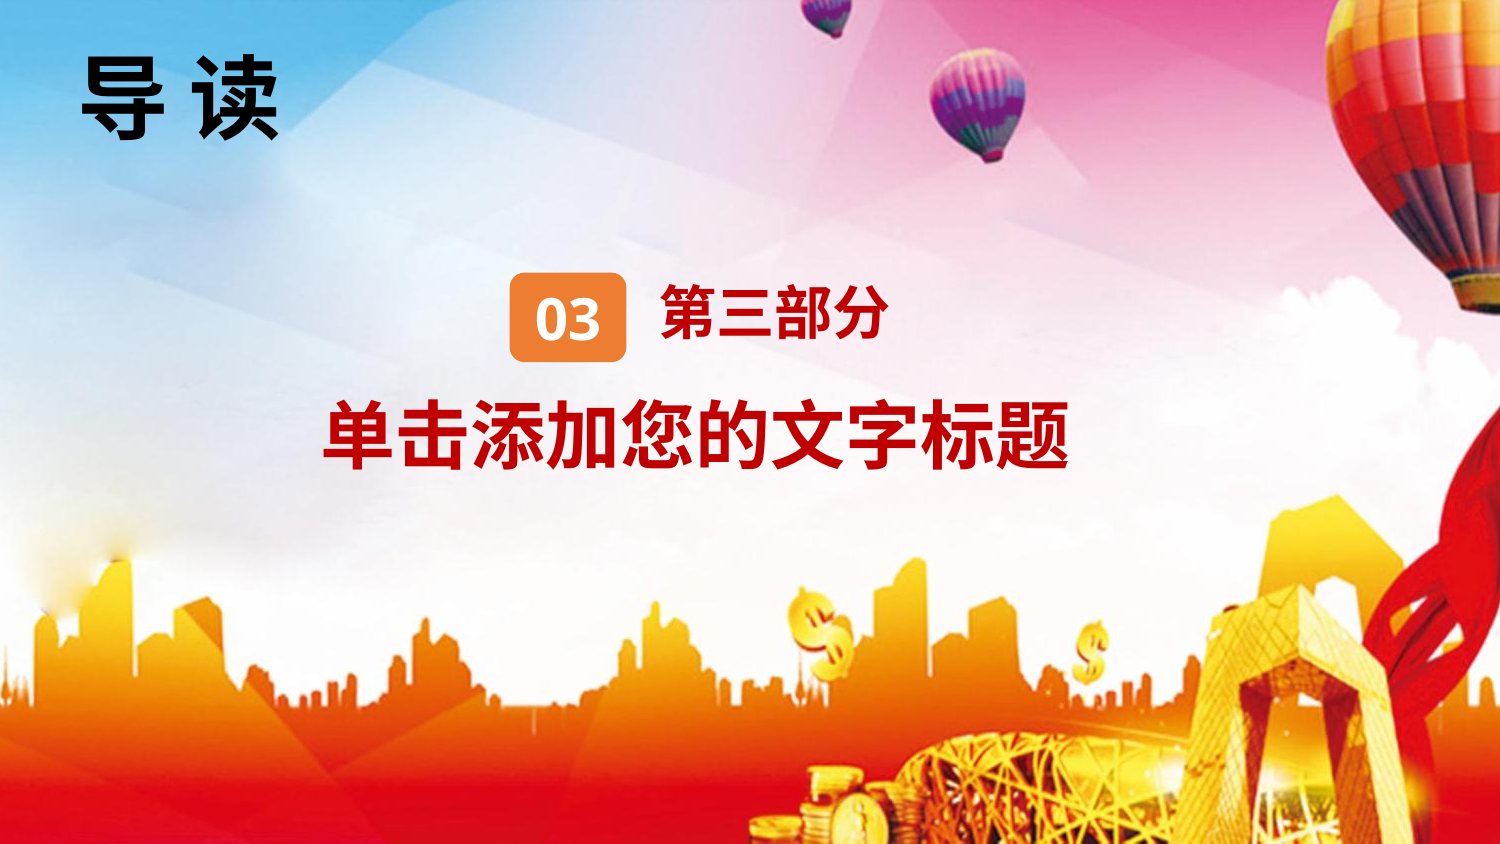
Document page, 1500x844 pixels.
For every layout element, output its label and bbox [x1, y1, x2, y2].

text_box [509, 268, 908, 363]
picture [0, 0, 1500, 844]
